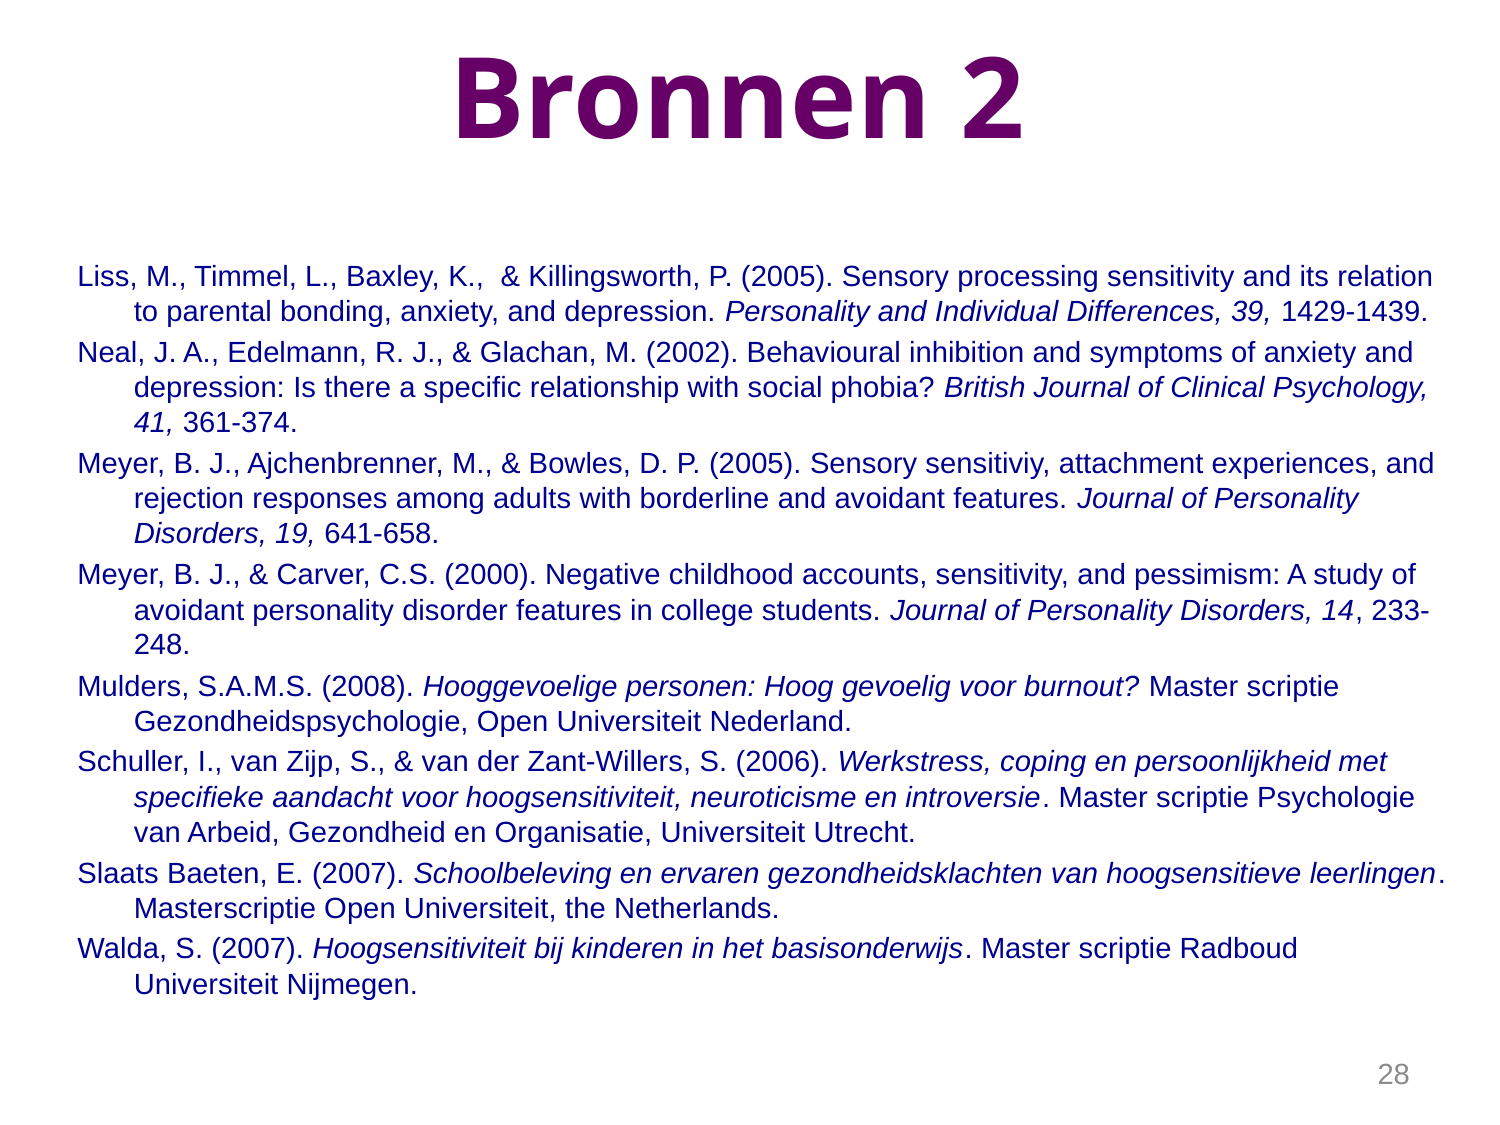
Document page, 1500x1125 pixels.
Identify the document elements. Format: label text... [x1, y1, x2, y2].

list Liss, M., Timmel, L., Baxley, K., & Killingsworth, P. (2005). Sensory processing sensitivity and its relation to parental bonding, anxiety, and depression. Personality and Individual Differences, 39, 1429-1439. Neal, J. A., Edelmann, R. J., & Glachan, M. (2002). Behavioural inhibition and symptoms of anxiety and depression: Is there a specific relationship with social phobia? British Journal of Clinical Psychology, 41, 361-374. Meyer, B. J., Ajchenbrenner, M., & Bowles, D. P. (2005). Sensory sensitiviy, attachment experiences, and rejection responses among adults with borderline and avoidant features. Journal of Personality Disorders, 19, 641-658. Meyer, B. J., & Carver, C.S. (2000). Negative childhood accounts, sensitivity, and pessimism: A study of avoidant personality disorder features in college students. Journal of Personality Disorders, 14, 233-248. Mulders, S.A.M.S. (2008). Hooggevoelige personen: Hoog gevoelig voor burnout? Master scriptie Gezondheidspsychologie, Open Universiteit Nederland. Schuller, I., van Zijp, S., & van der Zant-Willers, S. (2006). Werkstress, coping en persoonlijkheid met specifieke aandacht voor hoogsensitiviteit, neuroticisme en introversie. Master scriptie Psychologie van Arbeid, Gezondheid en Organisatie, Universiteit Utrecht. Slaats Baeten, E. (2007). Schoolbeleving en ervaren gezondheidsklachten van hoogsensitieve leerlingen. Masterscriptie Open Universiteit, the Netherlands. Walda, S. (2007). Hoogsensitiviteit bij kinderen in het basisonderwijs. Master scriptie Radboud Universiteit Nijmegen. [62, 249, 1463, 1038]
slide_number 28 [1074, 1042, 1425, 1103]
title Bronnen 2 [99, 0, 1375, 188]
